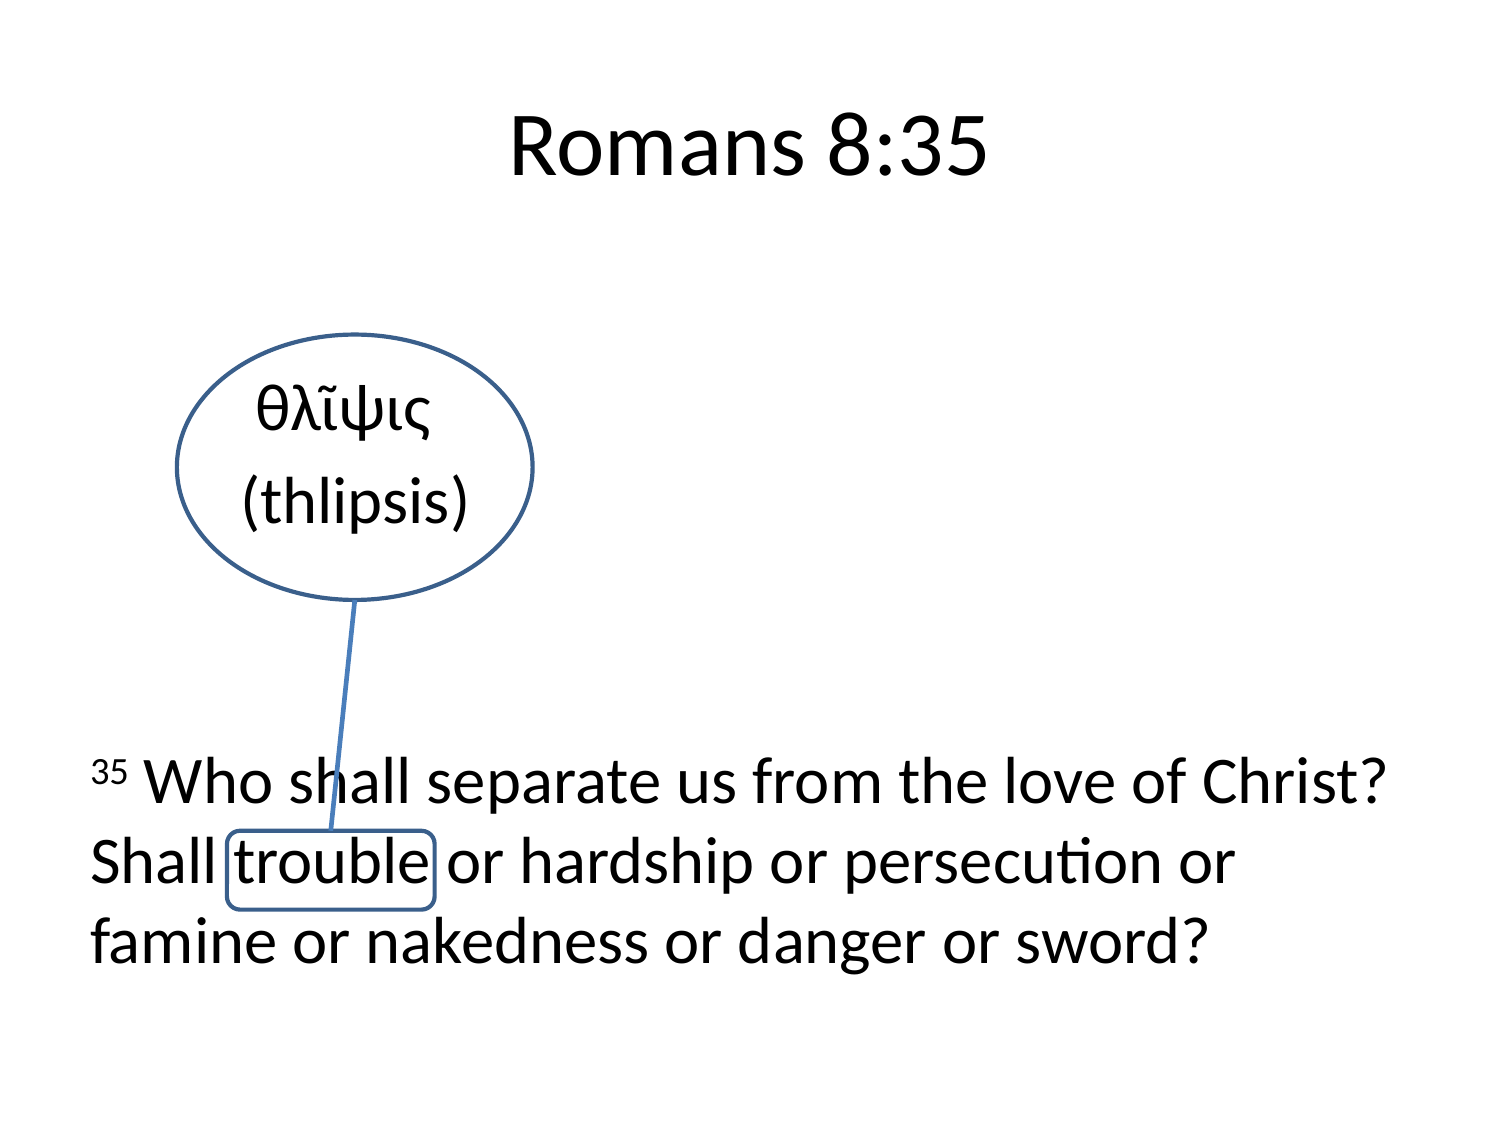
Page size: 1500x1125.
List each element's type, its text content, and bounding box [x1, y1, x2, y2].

text_box [174, 332, 535, 602]
text_box [224, 828, 437, 912]
list θλῖψις (thlipsis) 35 Who shall separate us from the love of Christ? Shall trouble or hardship or persecution or famine or nakedness or danger or sword? [75, 262, 1425, 1005]
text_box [330, 599, 356, 831]
title Romans 8:35 [75, 45, 1425, 233]
